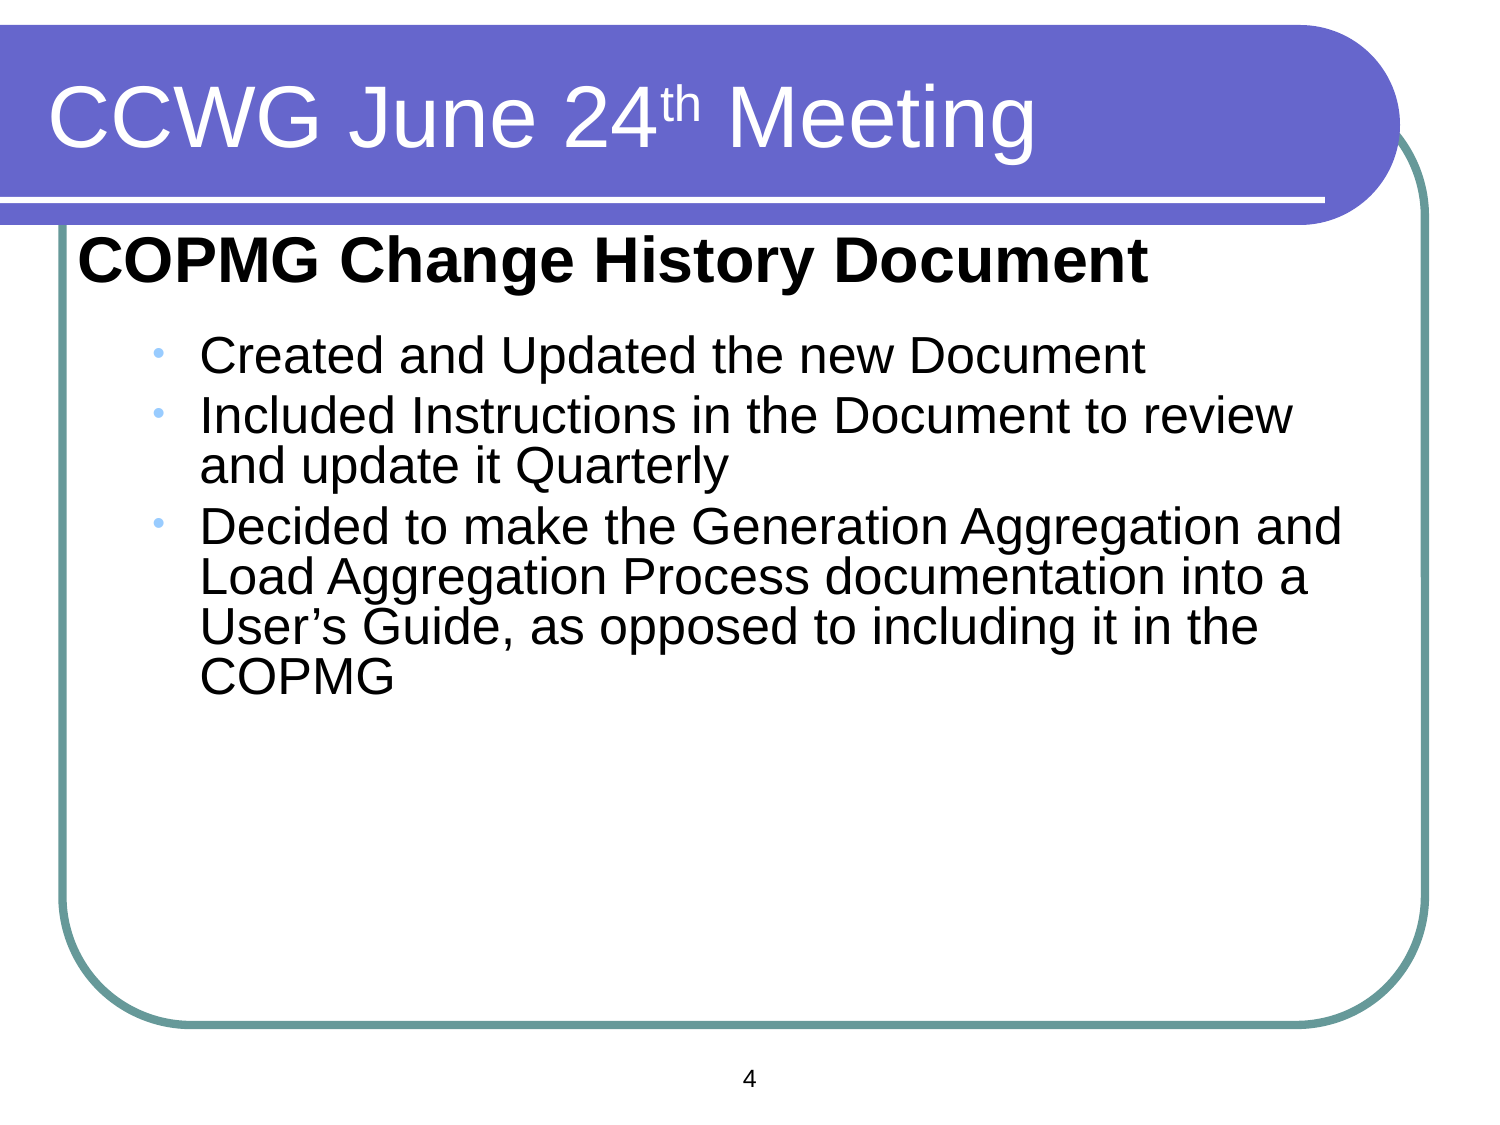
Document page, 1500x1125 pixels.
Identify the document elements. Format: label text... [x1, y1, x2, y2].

list COPMG Change History Document Created and Updated the new Document Included Instructions in the Document to review and update it Quarterly Decided to make the Generation Aggregation and Load Aggregation Process documentation into a User’s Guide, as opposed to including it in the COPMG [62, 224, 1388, 1076]
title CCWG June 24th Meeting [31, 37, 1348, 188]
footer 4 [512, 1024, 988, 1101]
